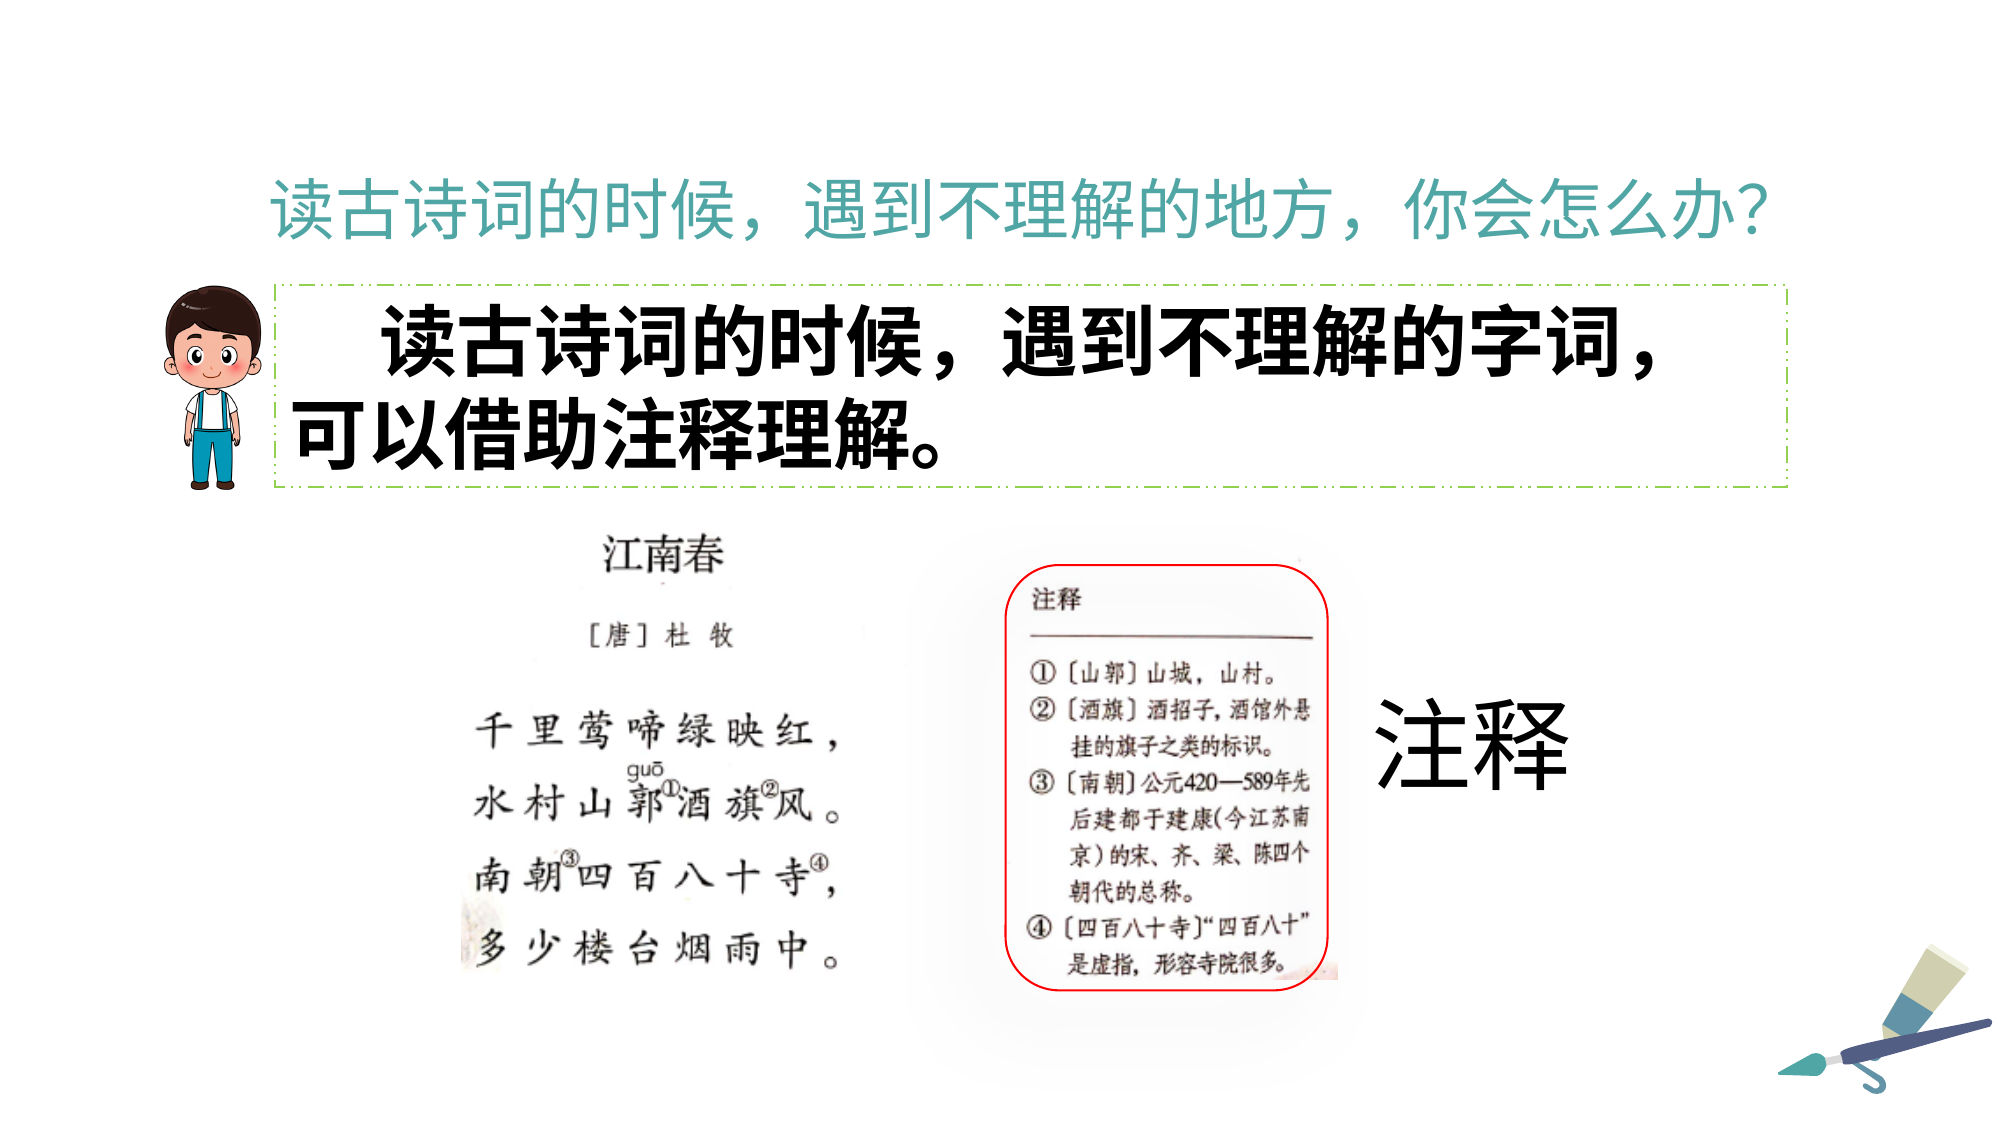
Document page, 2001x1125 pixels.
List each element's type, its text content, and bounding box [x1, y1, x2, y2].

picture [461, 523, 1338, 980]
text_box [1811, 945, 1974, 1125]
text_box [1025, 980, 1308, 992]
text_box 读古诗词的时候，遇到不理解的地方，你会怎么办？ [254, 160, 2000, 255]
text_box 注释 [1349, 674, 1606, 810]
picture [110, 285, 315, 490]
text_box 读古诗词的时候，遇到不理解的字词，可以借助注释理解。 [298, 284, 1788, 488]
